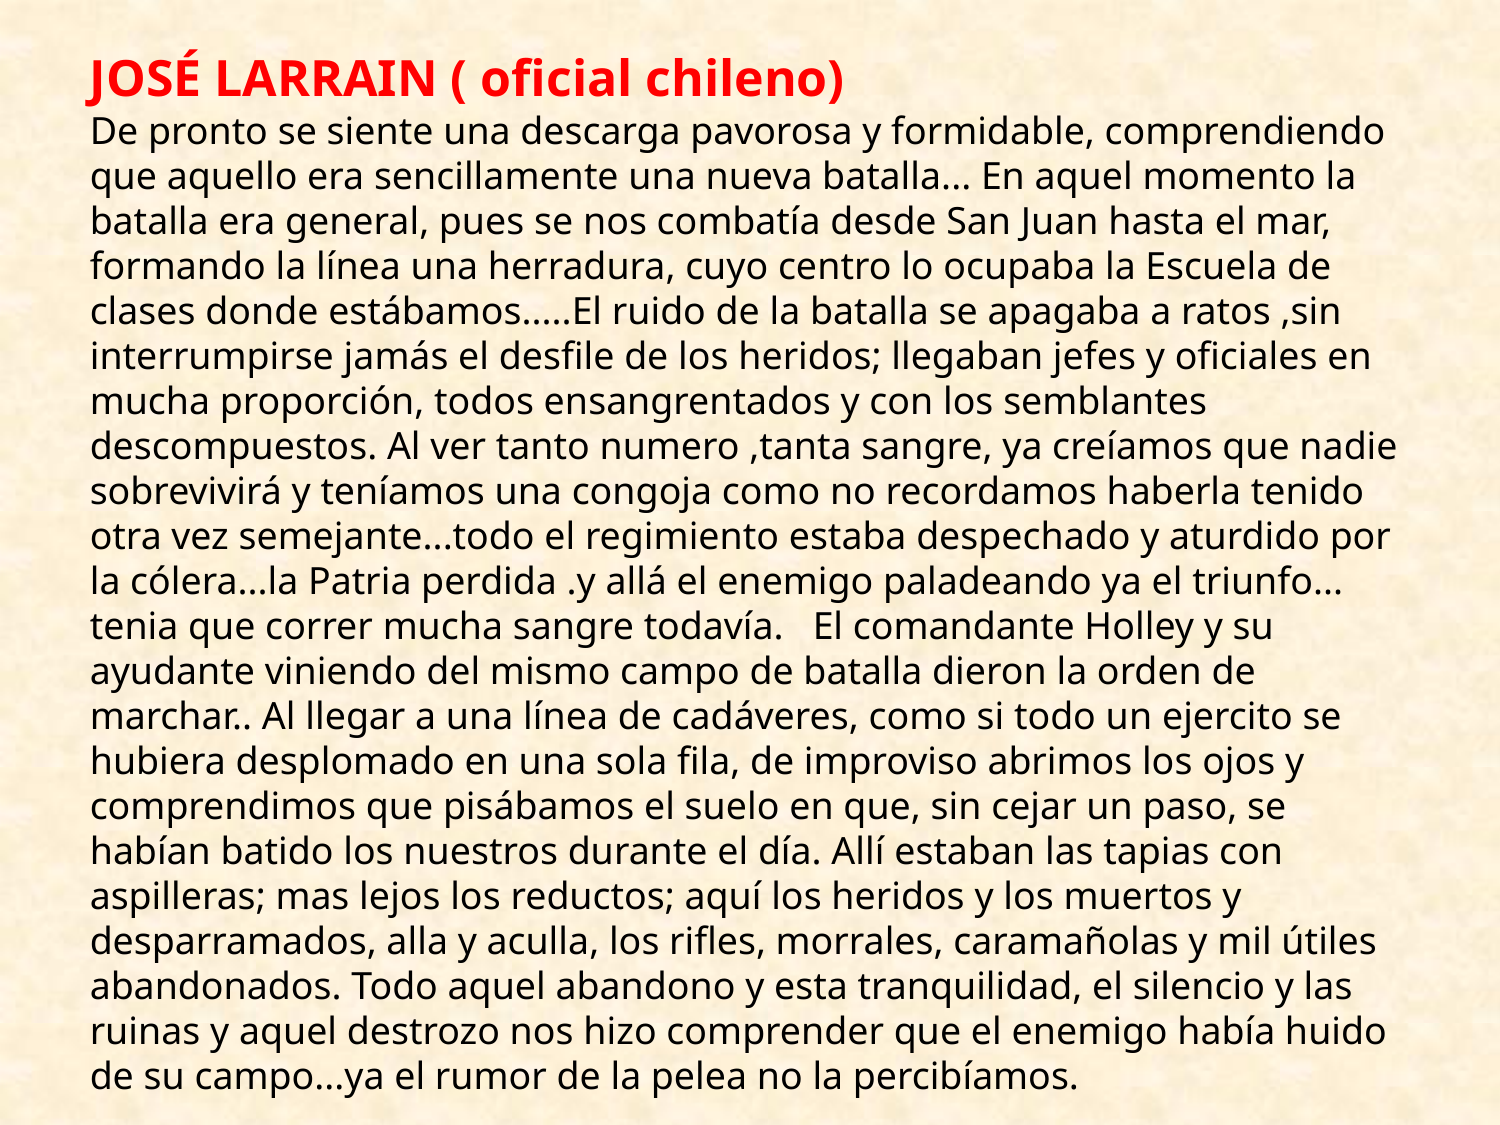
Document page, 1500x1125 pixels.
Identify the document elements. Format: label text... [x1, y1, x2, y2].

picture [0, 0, 1500, 1125]
text_box JOSÉ LARRAIN ( oficial chileno) De pronto se siente una descarga pavorosa y formidable, comprendiendo que aquello era sencillamente una nueva batalla... En aquel momento la batalla era general, pues se nos combatía desde San Juan hasta el mar, formando la línea una herradura, cuyo centro lo ocupaba la Escuela de clases donde estábamos.....El ruido de la batalla se apagaba a ratos ,sin interrumpirse jamás el desfile de los heridos; llegaban jefes y oficiales en mucha proporción, todos ensangrentados y con los semblantes descompuestos. Al ver tanto numero ,tanta sangre, ya creíamos que nadie sobrevivirá y teníamos una congoja como no recordamos haberla tenido otra vez semejante...todo el regimiento estaba despechado y aturdido por la cólera...la Patria perdida .y allá el enemigo paladeando ya el triunfo... tenia que correr mucha sangre todavía. El comandante Holley y su ayudante viniendo del mismo campo de batalla dieron la orden de marchar.. Al llegar a una línea de cadáveres, como si todo un ejercito se hubiera desplomado en una sola fila, de improviso abrimos los ojos y comprendimos que pisábamos el suelo en que, sin cejar un paso, se habían batido los nuestros durante el día. Allí estaban las tapias con aspilleras; mas lejos los reductos; aquí los heridos y los muertos y desparramados, alla y aculla, los rifles, morrales, caramañolas y mil útiles abandonados. Todo aquel abandono y esta tranquilidad, el silencio y las ruinas y aquel destrozo nos hizo comprender que el enemigo había huido de su campo...ya el rumor de la pelea no la percibíamos. [74, 39, 1425, 1125]
